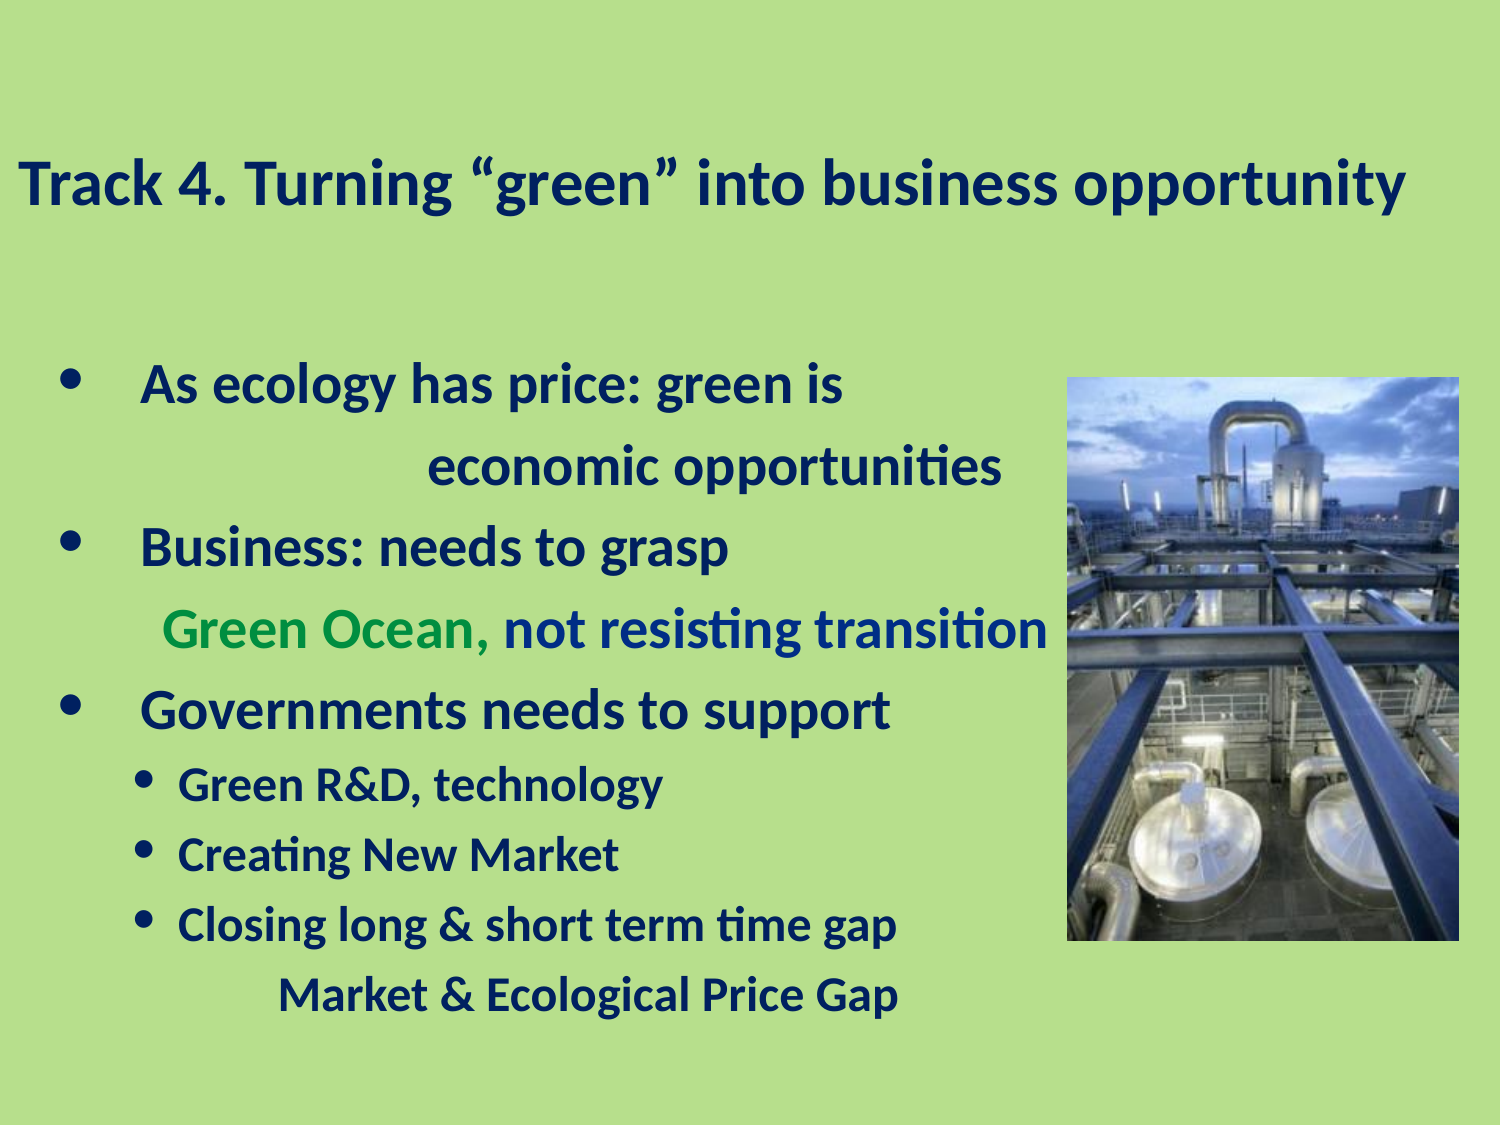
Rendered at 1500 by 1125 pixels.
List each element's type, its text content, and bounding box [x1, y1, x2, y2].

picture [1067, 377, 1459, 941]
title Track 4. Turning “green” into business opportunity [0, 125, 1427, 232]
list As ecology has price: green is economic opportunities Business: needs to grasp Green Ocean, not resisting transition Governments needs to support Green R&D, technology Creating New Market Closing long & short term time gap Market & Ecological Price Gap [41, 338, 1152, 1125]
